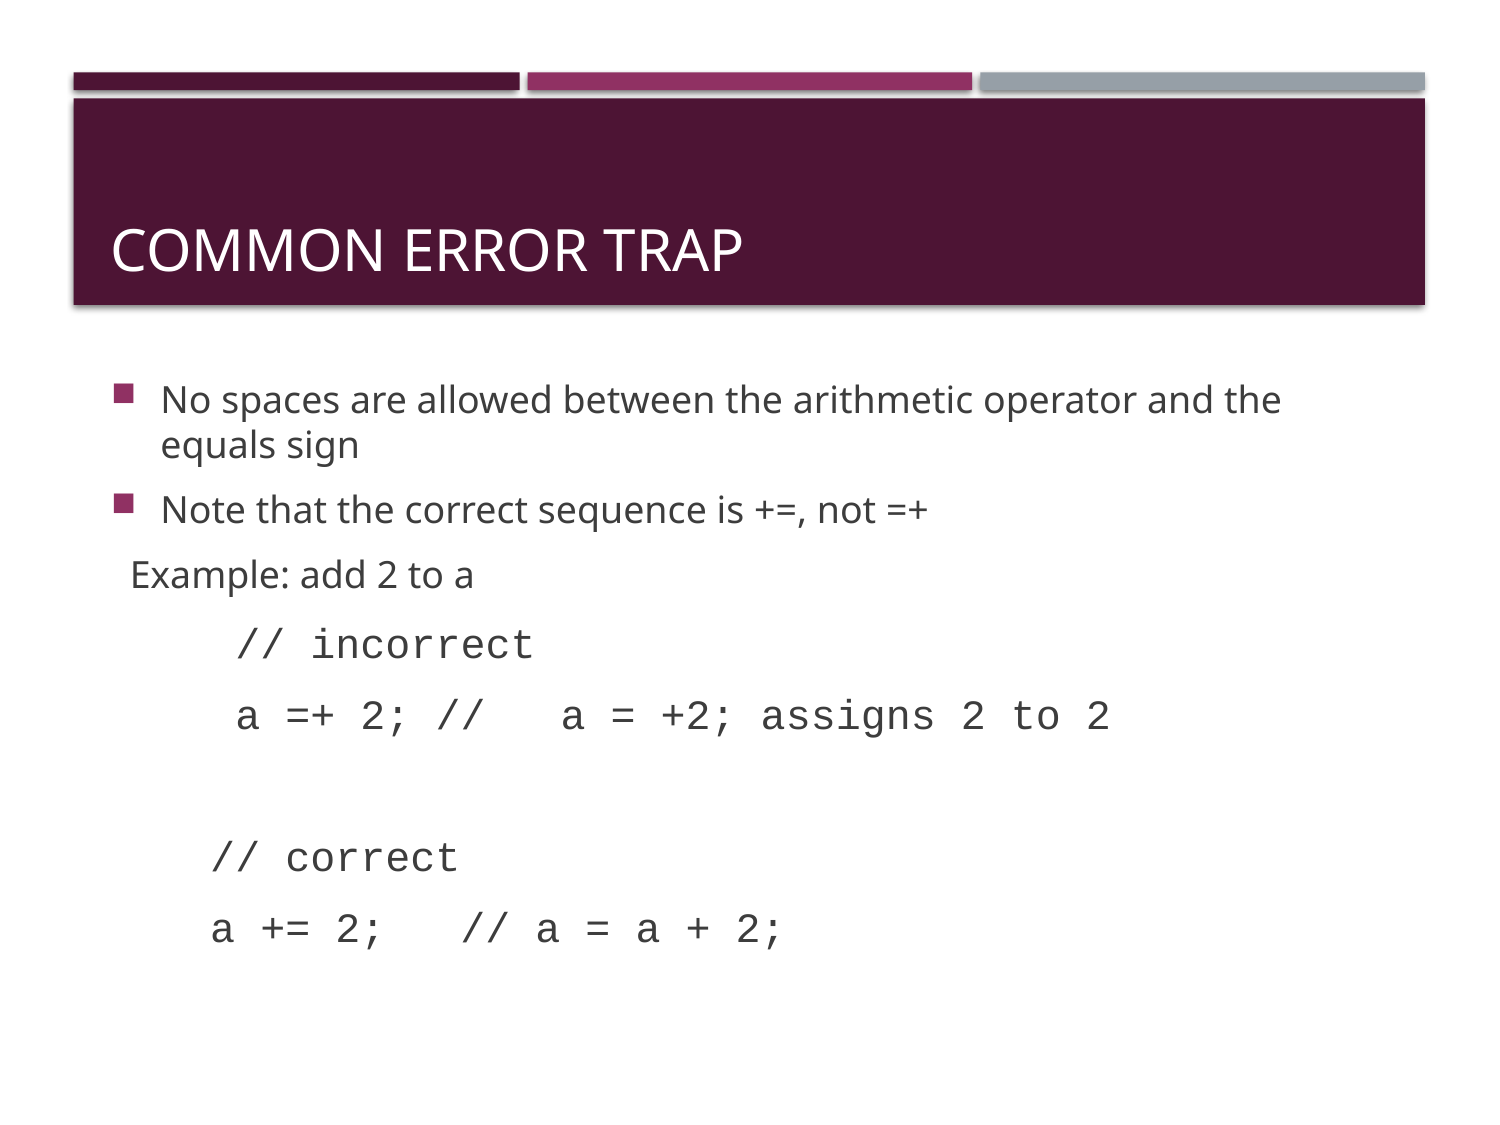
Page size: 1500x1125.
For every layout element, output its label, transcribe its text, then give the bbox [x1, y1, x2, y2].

list No spaces are allowed between the arithmetic operator and the equals sign Note that the correct sequence is +=, not =+ Example: add 2 to a // incorrect a =+ 2; // a = +2; assigns 2 to 2 // correct a += 2; // a = a + 2; [95, 365, 1406, 962]
title Common Error Trap [95, 112, 1406, 291]
